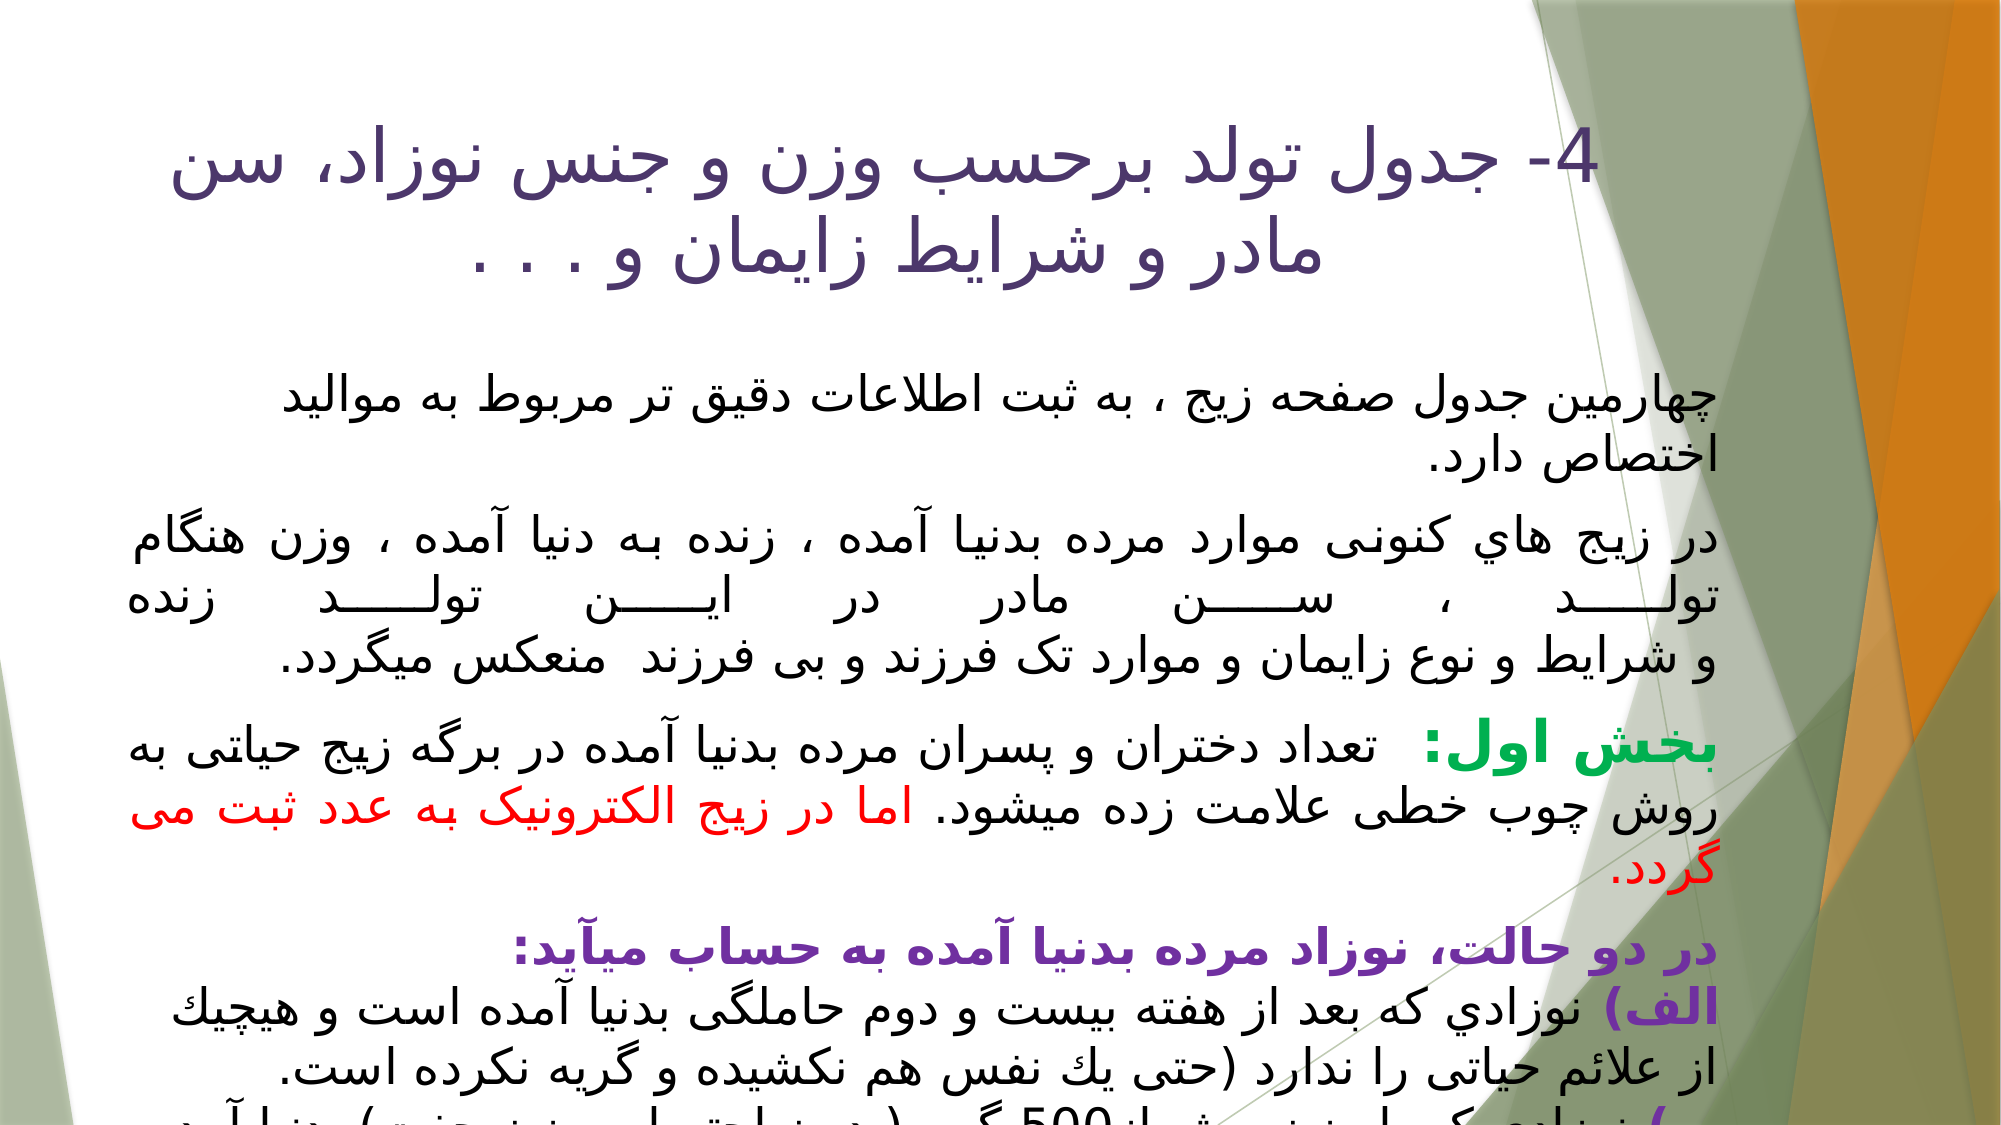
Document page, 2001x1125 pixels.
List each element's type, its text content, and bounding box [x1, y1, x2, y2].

list چهارمين جدول صفحه زیج ، به ثبت اطلاعات دقيق تر مربوط به مواليد اختصاص دارد. در زیج هاي كنونی موارد مرده بدنيا آمده ، زنده به دنيا آمده ، وزن هنگام تولد ، سن مادر در این تولد زنده و شرایط و نوع زایمان و موارد تک فرزند و بی فرزند منعکس میگردد. بخش اول: تعداد دختران و پسران مرده بدنيا آمده در برگه زیج حياتی به روش چوب خطی علامت زده میشود. اما در زیج الکترونیک به عدد ثبت می گردد. در دو حالت، نوزاد مرده بدنيا آمده به حساب میآید: الف) نوزادي كه بعد از هفته بیست و دوم حاملگی بدنيا آمده است و هيچيك از علائم حياتی را ندارد (حتی یك نفس هم نکشيده و گریه نکرده است. ب) نوزادي كه با وزن بيش از500 گرم (بدون احتساب وزن جفت) بدنيا آمده و در زمان تولد فاقد علائم حياتی است. [111, 354, 1736, 1057]
title 4- جدول تولد برحسب وزن و جنس نوزاد، سن مادر و شرایط زایمان و . . . [111, 99, 1661, 317]
